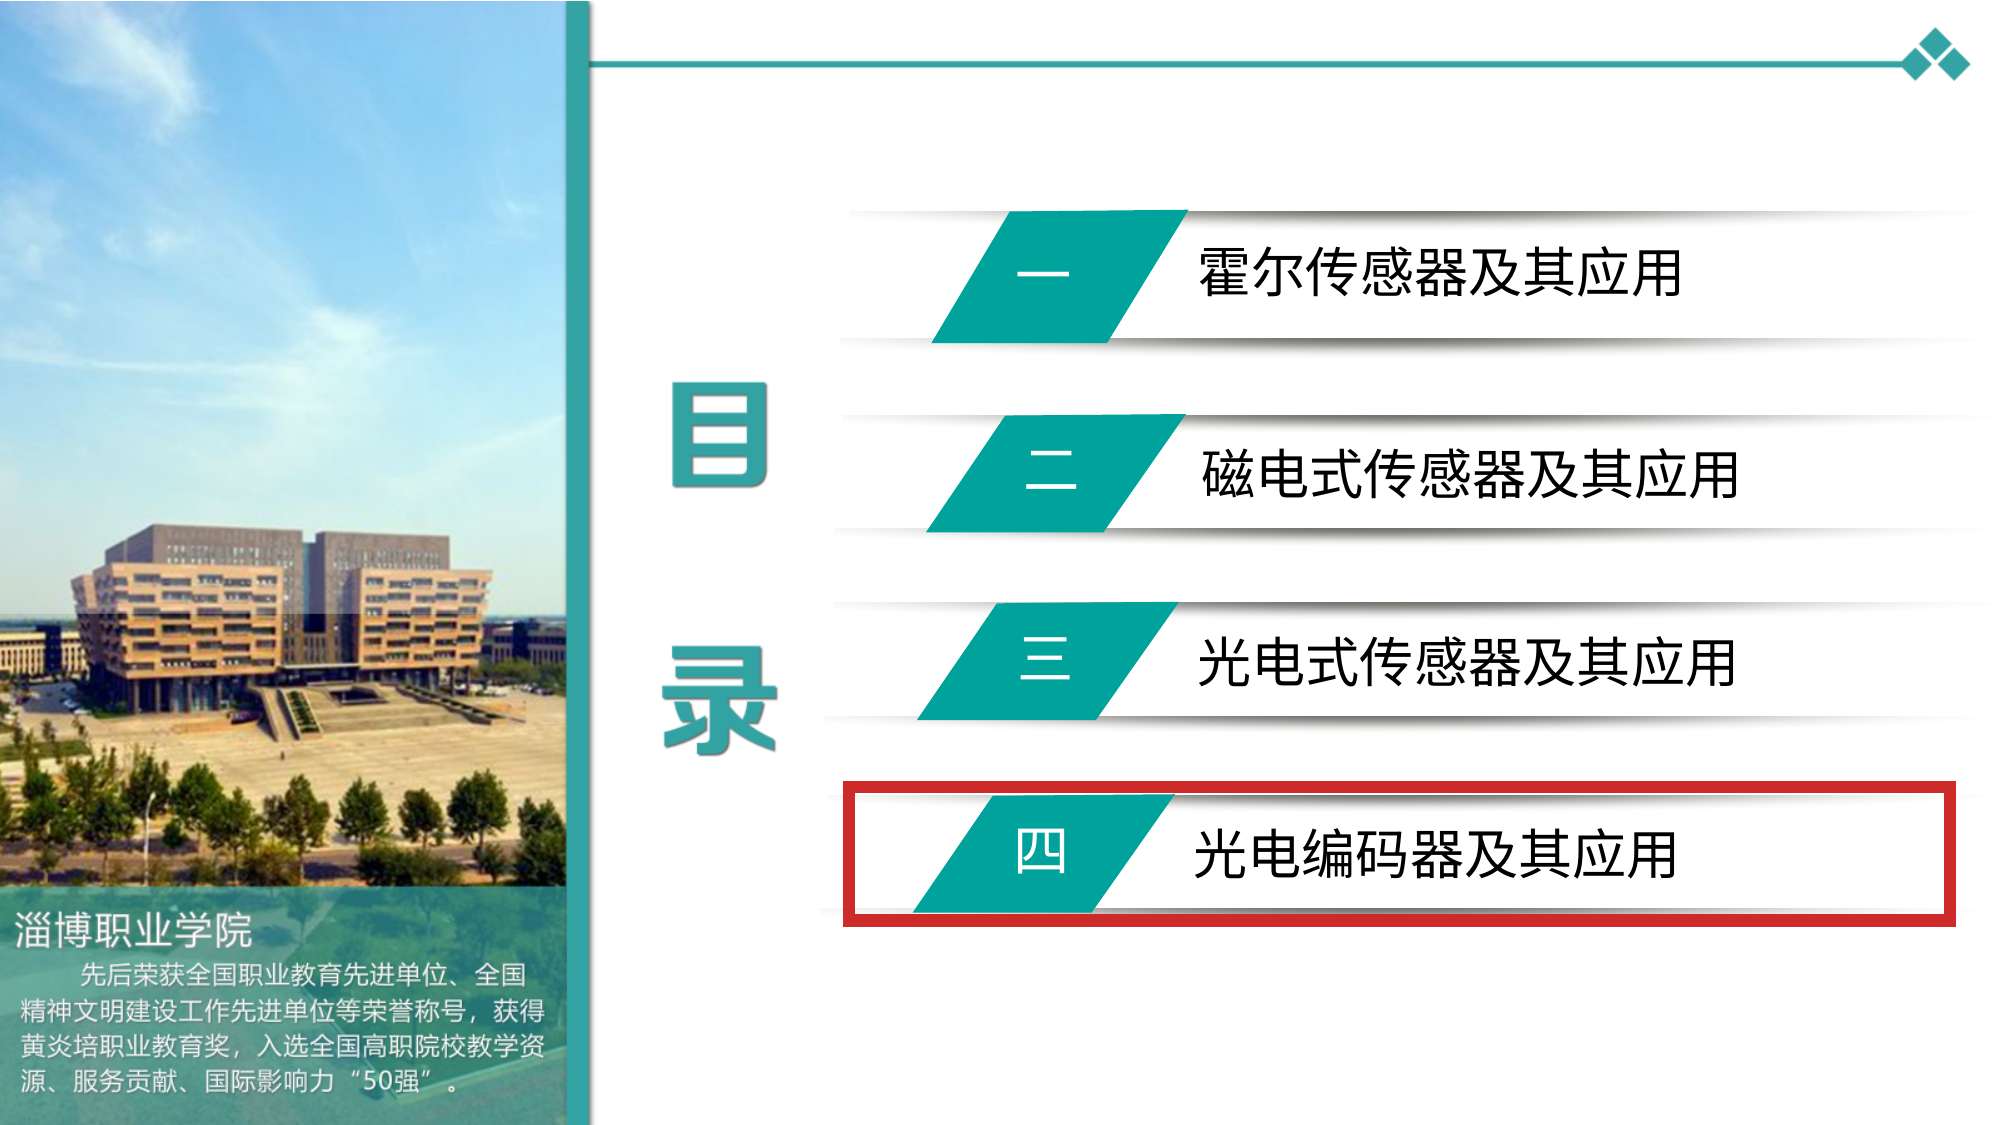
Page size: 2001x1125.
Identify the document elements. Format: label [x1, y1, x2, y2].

text_box [819, 794, 1988, 927]
picture [0, 1, 1999, 1125]
text_box [823, 601, 1992, 734]
text_box [833, 414, 1992, 547]
text_box [839, 209, 1986, 359]
